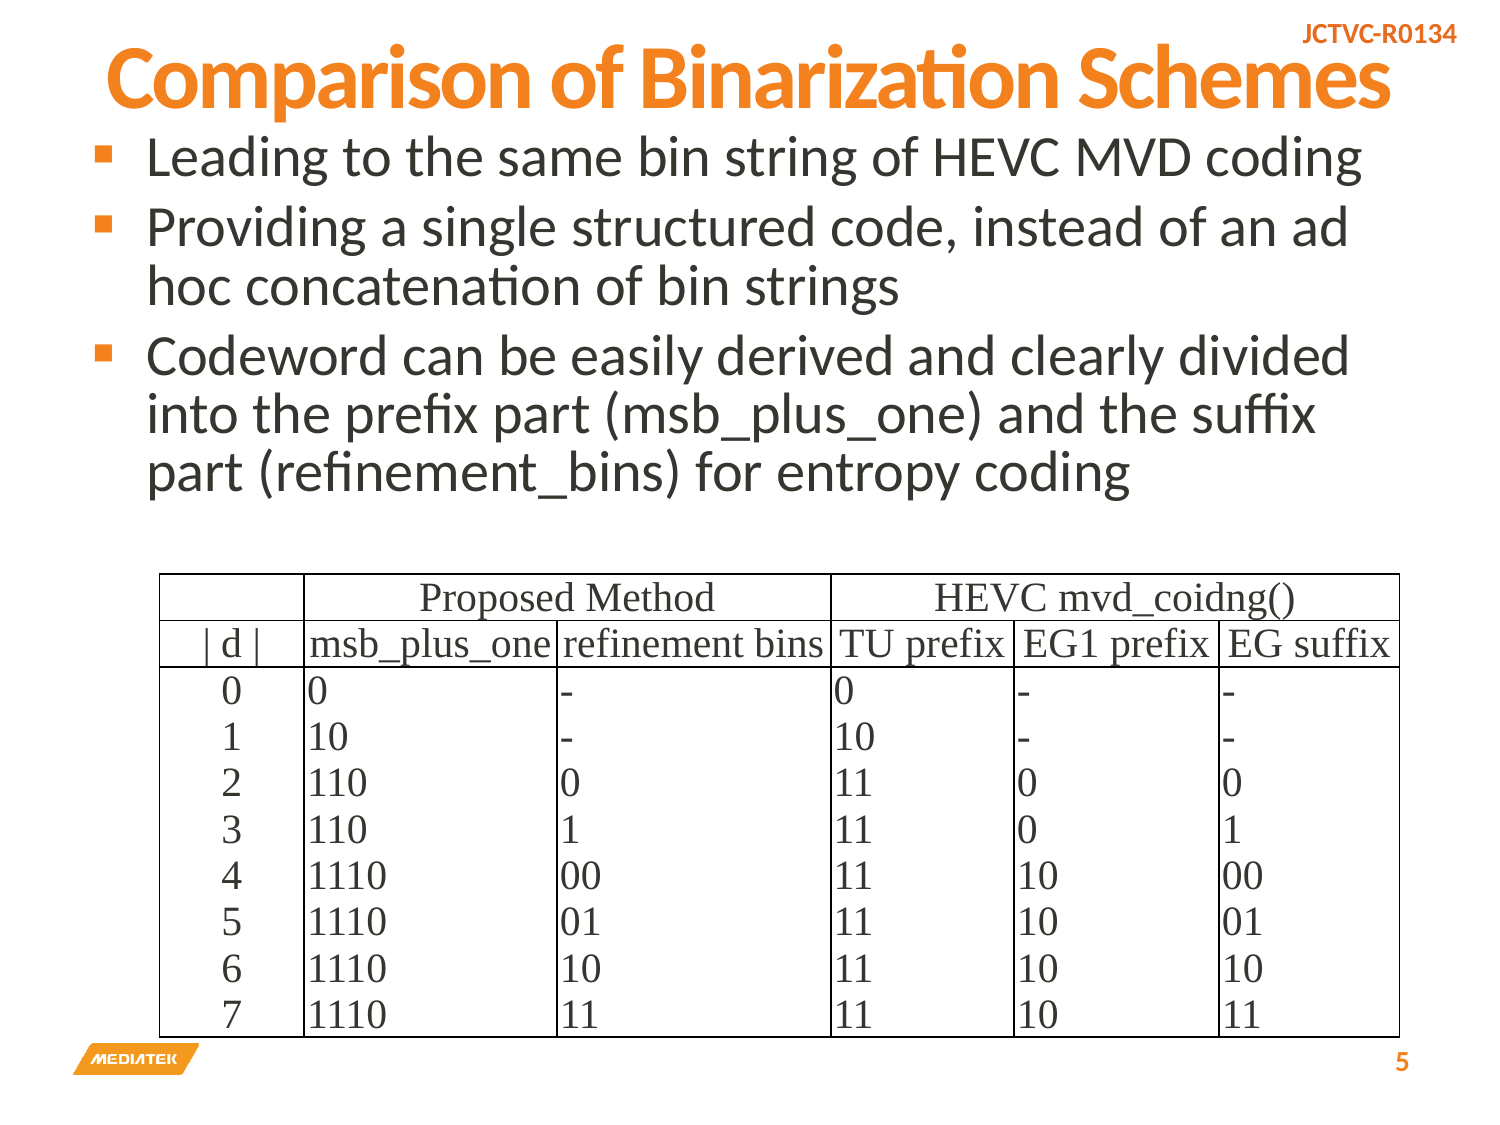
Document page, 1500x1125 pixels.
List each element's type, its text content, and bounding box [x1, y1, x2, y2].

table_cell 2 [160, 760, 303, 806]
title Comparison of Binarization Schemes [75, 30, 1425, 125]
table_cell 110 [305, 806, 556, 852]
table_cell 0 [160, 668, 303, 713]
table_cell - [1015, 713, 1218, 760]
slide_number 5 [1251, 1029, 1425, 1090]
table_cell 10 [1015, 852, 1218, 898]
table_cell 10 [1015, 898, 1218, 945]
table_cell 1 [160, 713, 303, 760]
table_cell 11 [832, 991, 1013, 1036]
list Leading to the same bin string of HEVC MVD coding Providing a single structured code, instead of an ad hoc concatenation of bin strings Codeword can be easily derived and clearly divided into the prefix part (msb_plus_one) and the suffix part (refinement_bins) for entropy coding [75, 125, 1425, 575]
table_cell 0 [1220, 760, 1399, 806]
table_cell EG1 prefix [1015, 621, 1218, 666]
table_header [160, 575, 303, 620]
table_cell - [558, 713, 830, 760]
table_cell 11 [832, 760, 1013, 806]
table_cell 110 [305, 760, 556, 806]
table_cell 11 [832, 898, 1013, 945]
table_cell 0 [1015, 760, 1218, 806]
table_cell 4 [160, 852, 303, 898]
table_cell 1110 [305, 945, 556, 991]
table_cell - [1220, 713, 1399, 760]
table_cell 10 [1015, 945, 1218, 991]
table_cell 3 [160, 806, 303, 852]
table_cell 0 [558, 760, 830, 806]
table_cell 00 [558, 852, 830, 898]
table_cell - [1220, 668, 1399, 713]
table_cell 00 [1220, 852, 1399, 898]
table_cell 1110 [305, 898, 556, 945]
table_cell 0 [1015, 806, 1218, 852]
table_cell 1 [558, 806, 830, 852]
table_cell 10 [558, 945, 830, 991]
table_cell 7 [160, 991, 303, 1036]
table_cell 0 [305, 668, 556, 713]
table_cell - [558, 668, 830, 713]
table_cell 1110 [305, 852, 556, 898]
table_cell 10 [832, 713, 1013, 760]
picture [73, 1043, 199, 1075]
table_cell 10 [1220, 945, 1399, 991]
table_cell 1110 [305, 991, 556, 1036]
table_cell 6 [160, 945, 303, 991]
table_cell | d | [160, 621, 303, 666]
table_cell msb_plus_one [305, 621, 556, 666]
table_cell refinement bins [558, 621, 830, 666]
table_header HEVC mvd_coidng() [832, 575, 1399, 620]
table_cell 5 [160, 898, 303, 945]
table_cell TU prefix [832, 621, 1013, 666]
table_cell 11 [1220, 991, 1399, 1036]
table_cell 01 [558, 898, 830, 945]
table_cell 11 [832, 852, 1013, 898]
table_cell EG suffix [1220, 621, 1399, 666]
table_cell - [1015, 668, 1218, 713]
table_cell 10 [1015, 991, 1218, 1036]
table_header Proposed Method [305, 575, 830, 620]
table_cell 11 [832, 945, 1013, 991]
table_cell 11 [558, 991, 830, 1036]
table_cell 01 [1220, 898, 1399, 945]
table_cell 0 [832, 668, 1013, 713]
table_cell 10 [305, 713, 556, 760]
table_cell 11 [832, 806, 1013, 852]
table_cell 1 [1220, 806, 1399, 852]
